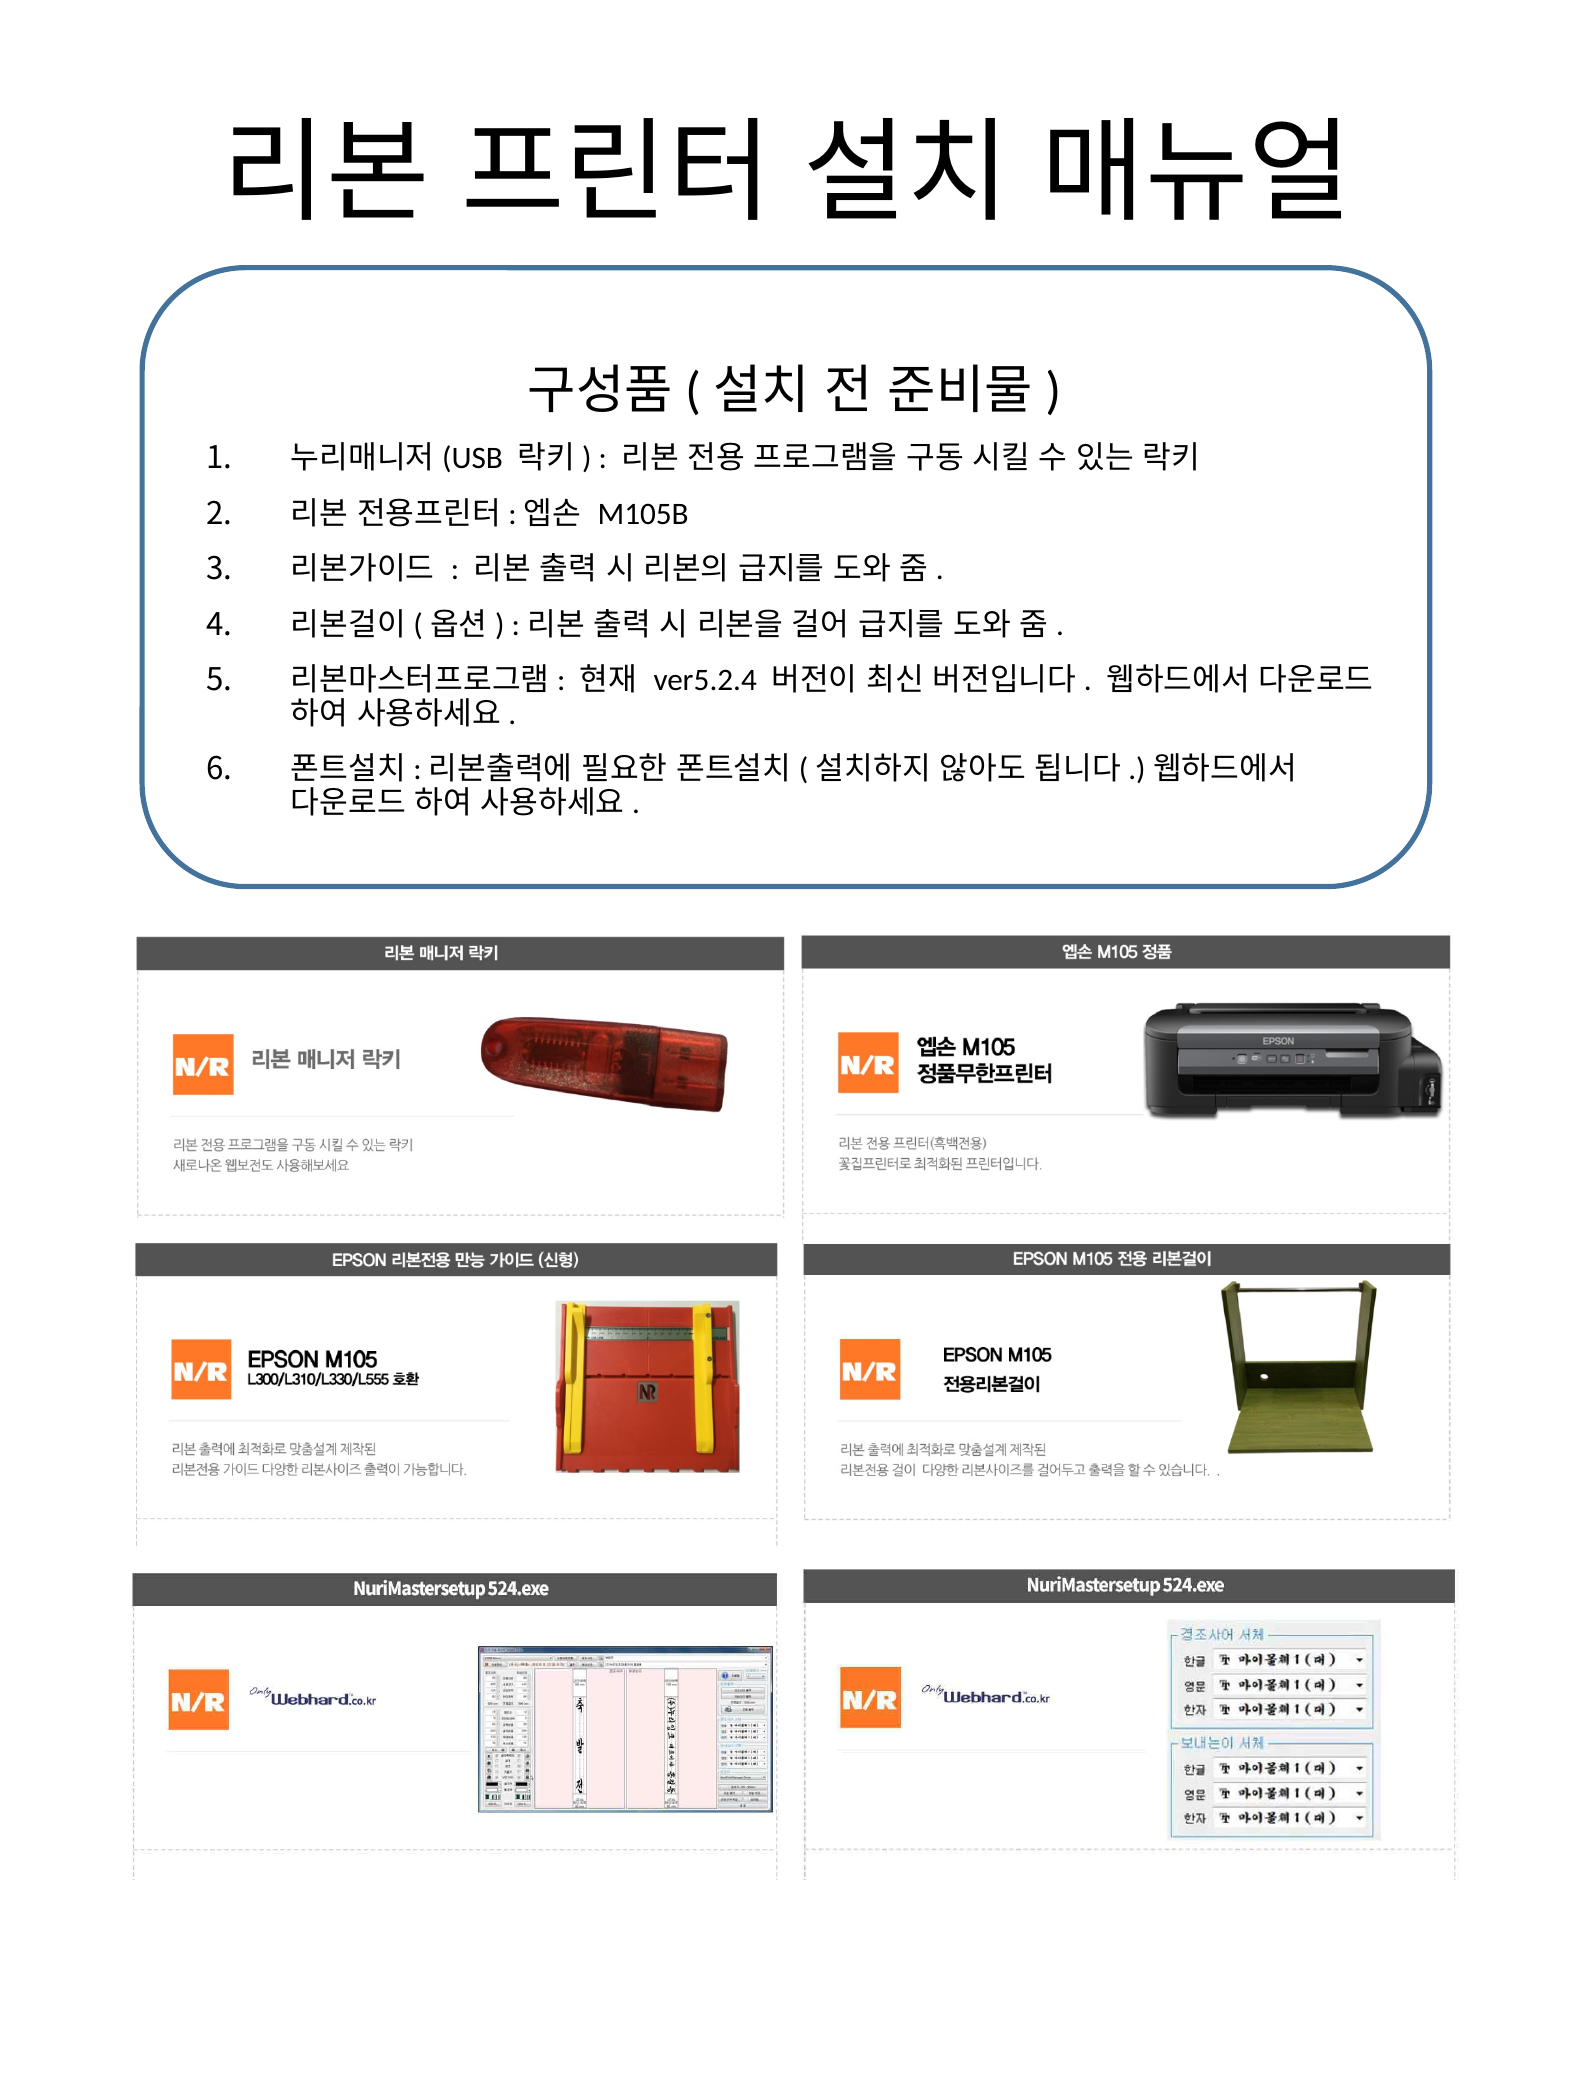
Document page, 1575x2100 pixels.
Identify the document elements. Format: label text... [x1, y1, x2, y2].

picture [116, 910, 1471, 1880]
text_box [141, 266, 1431, 888]
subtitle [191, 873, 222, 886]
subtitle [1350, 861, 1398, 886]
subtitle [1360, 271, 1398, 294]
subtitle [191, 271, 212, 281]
title 리본 프린터 설치 매뉴얼 [118, 65, 1457, 244]
